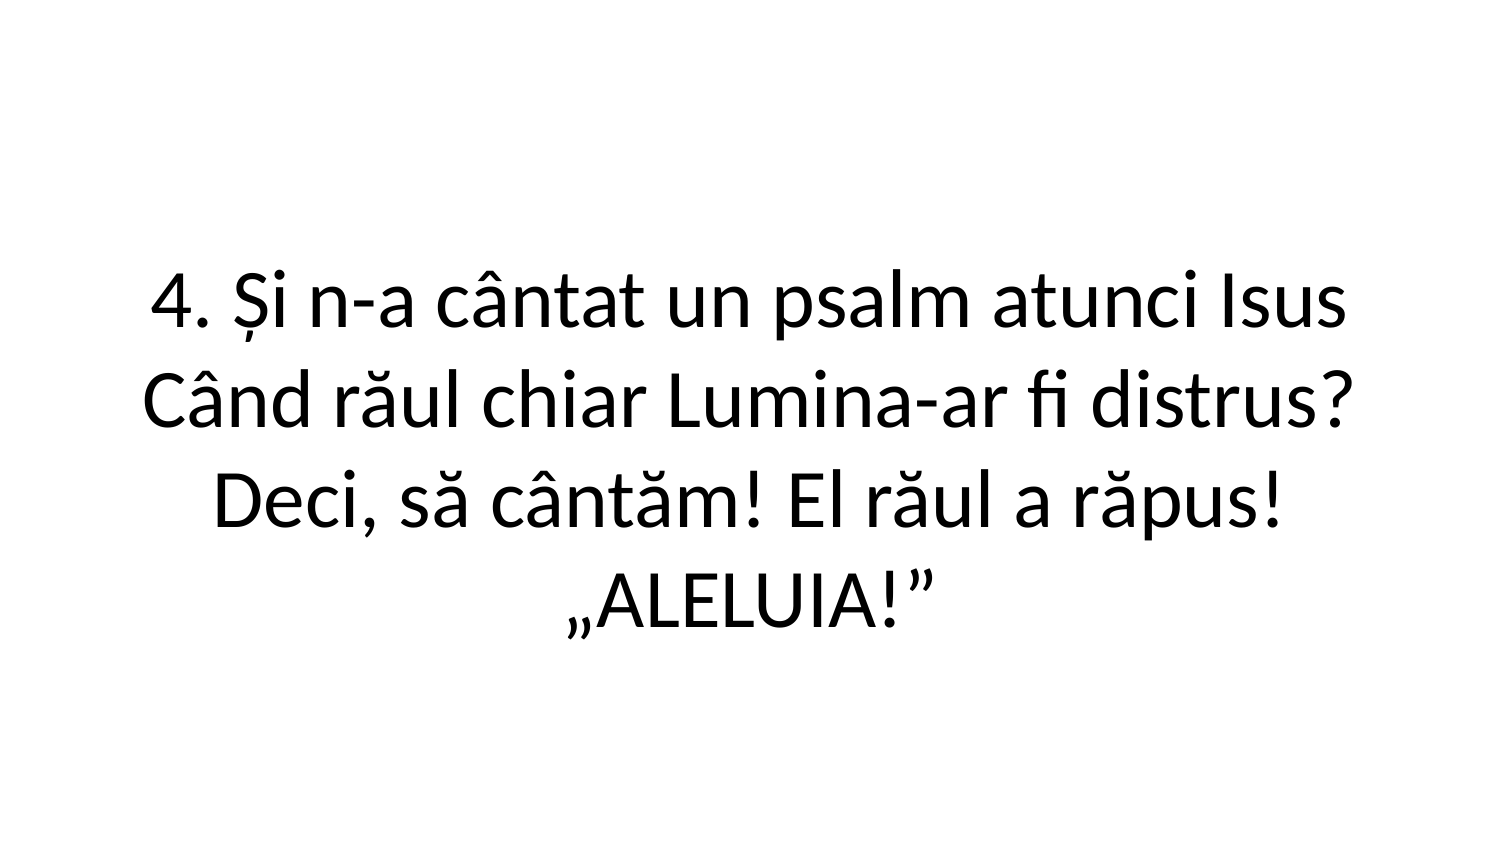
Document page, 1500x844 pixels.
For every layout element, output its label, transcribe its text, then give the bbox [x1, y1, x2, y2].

text_box 4. Și n-a cântat un psalm atunci Isus Când răul chiar Lumina-ar fi distrus? Deci, să cântăm! El răul a răpus! „ALELUIA!” [127, 192, 1373, 652]
